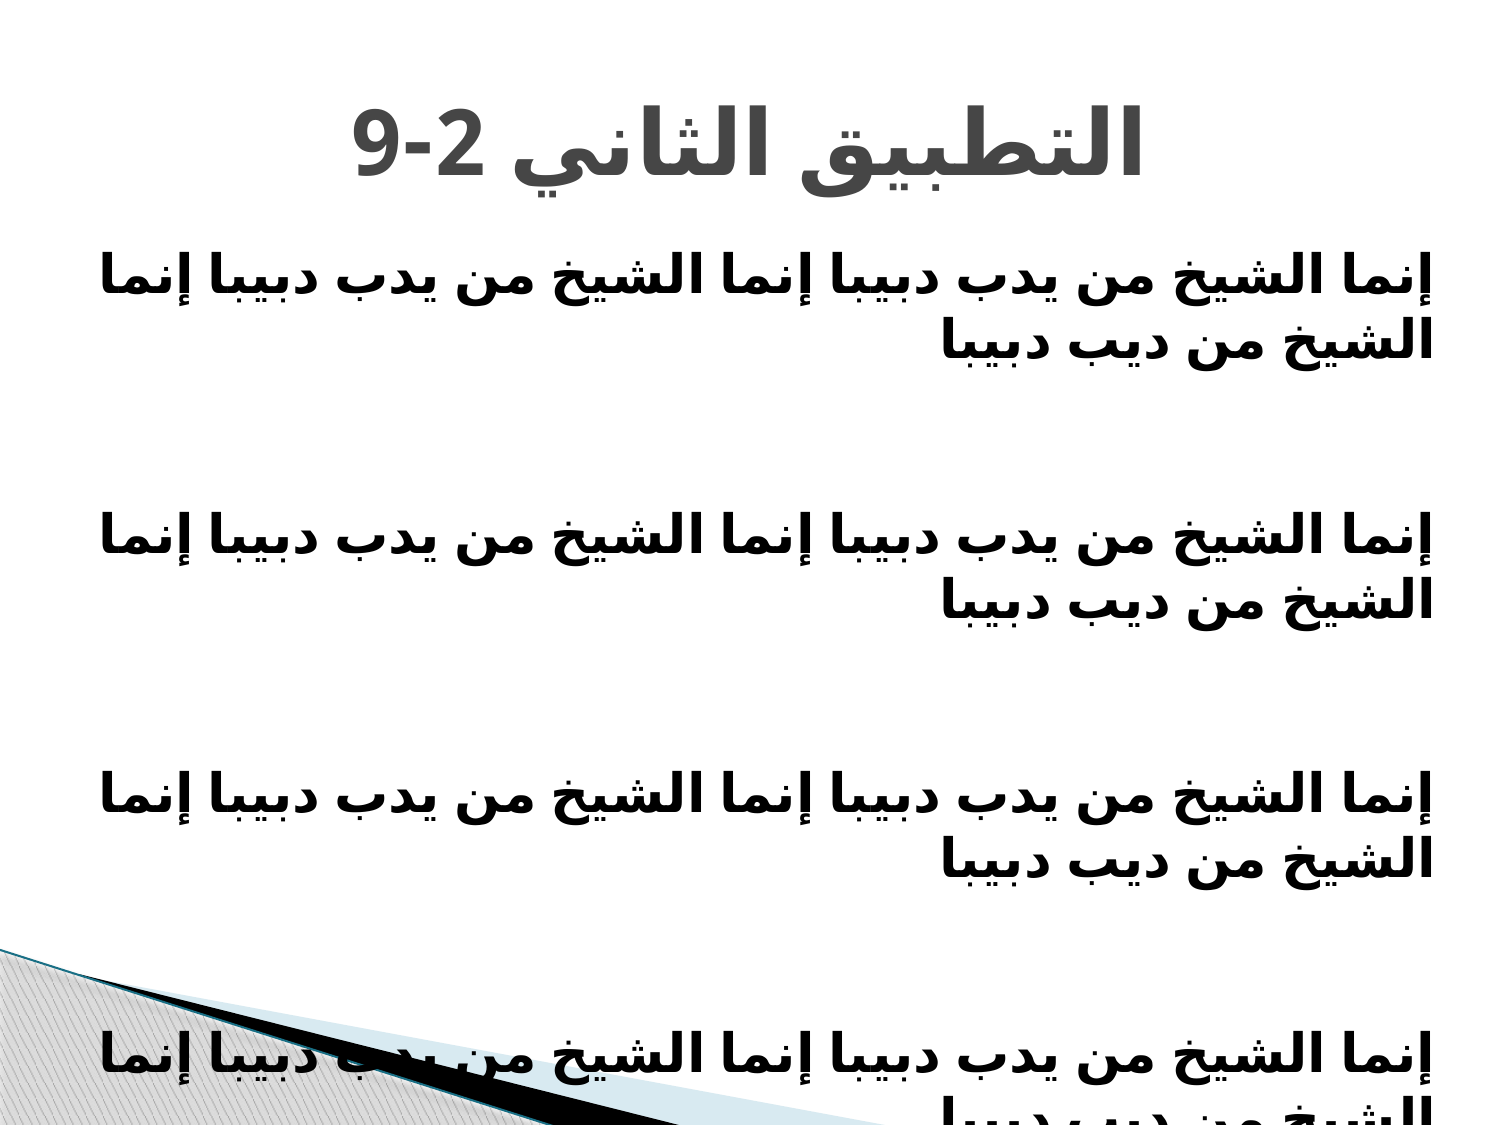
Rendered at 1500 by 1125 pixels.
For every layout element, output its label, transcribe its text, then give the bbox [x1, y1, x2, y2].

list إنما الشيخ من يدب دبيبا إنما الشيخ من يدب دبيبا إنما الشيخ من ديب دبيبا إنما الشيخ من يدب دبيبا إنما الشيخ من يدب دبيبا إنما الشيخ من ديب دبيبا إنما الشيخ من يدب دبيبا إنما الشيخ من يدب دبيبا إنما الشيخ من ديب دبيبا إنما الشيخ من يدب دبيبا إنما الشيخ من يدب دبيبا إنما الشيخ من ديب دبيبا إنما الشيخ من يدب دبيبا إنما الشيخ من يدب دبيبا إنما الشيخ من ديب دبيبا [17, 231, 1466, 1059]
title التطبيق الثاني 2-9 [75, 45, 1425, 233]
